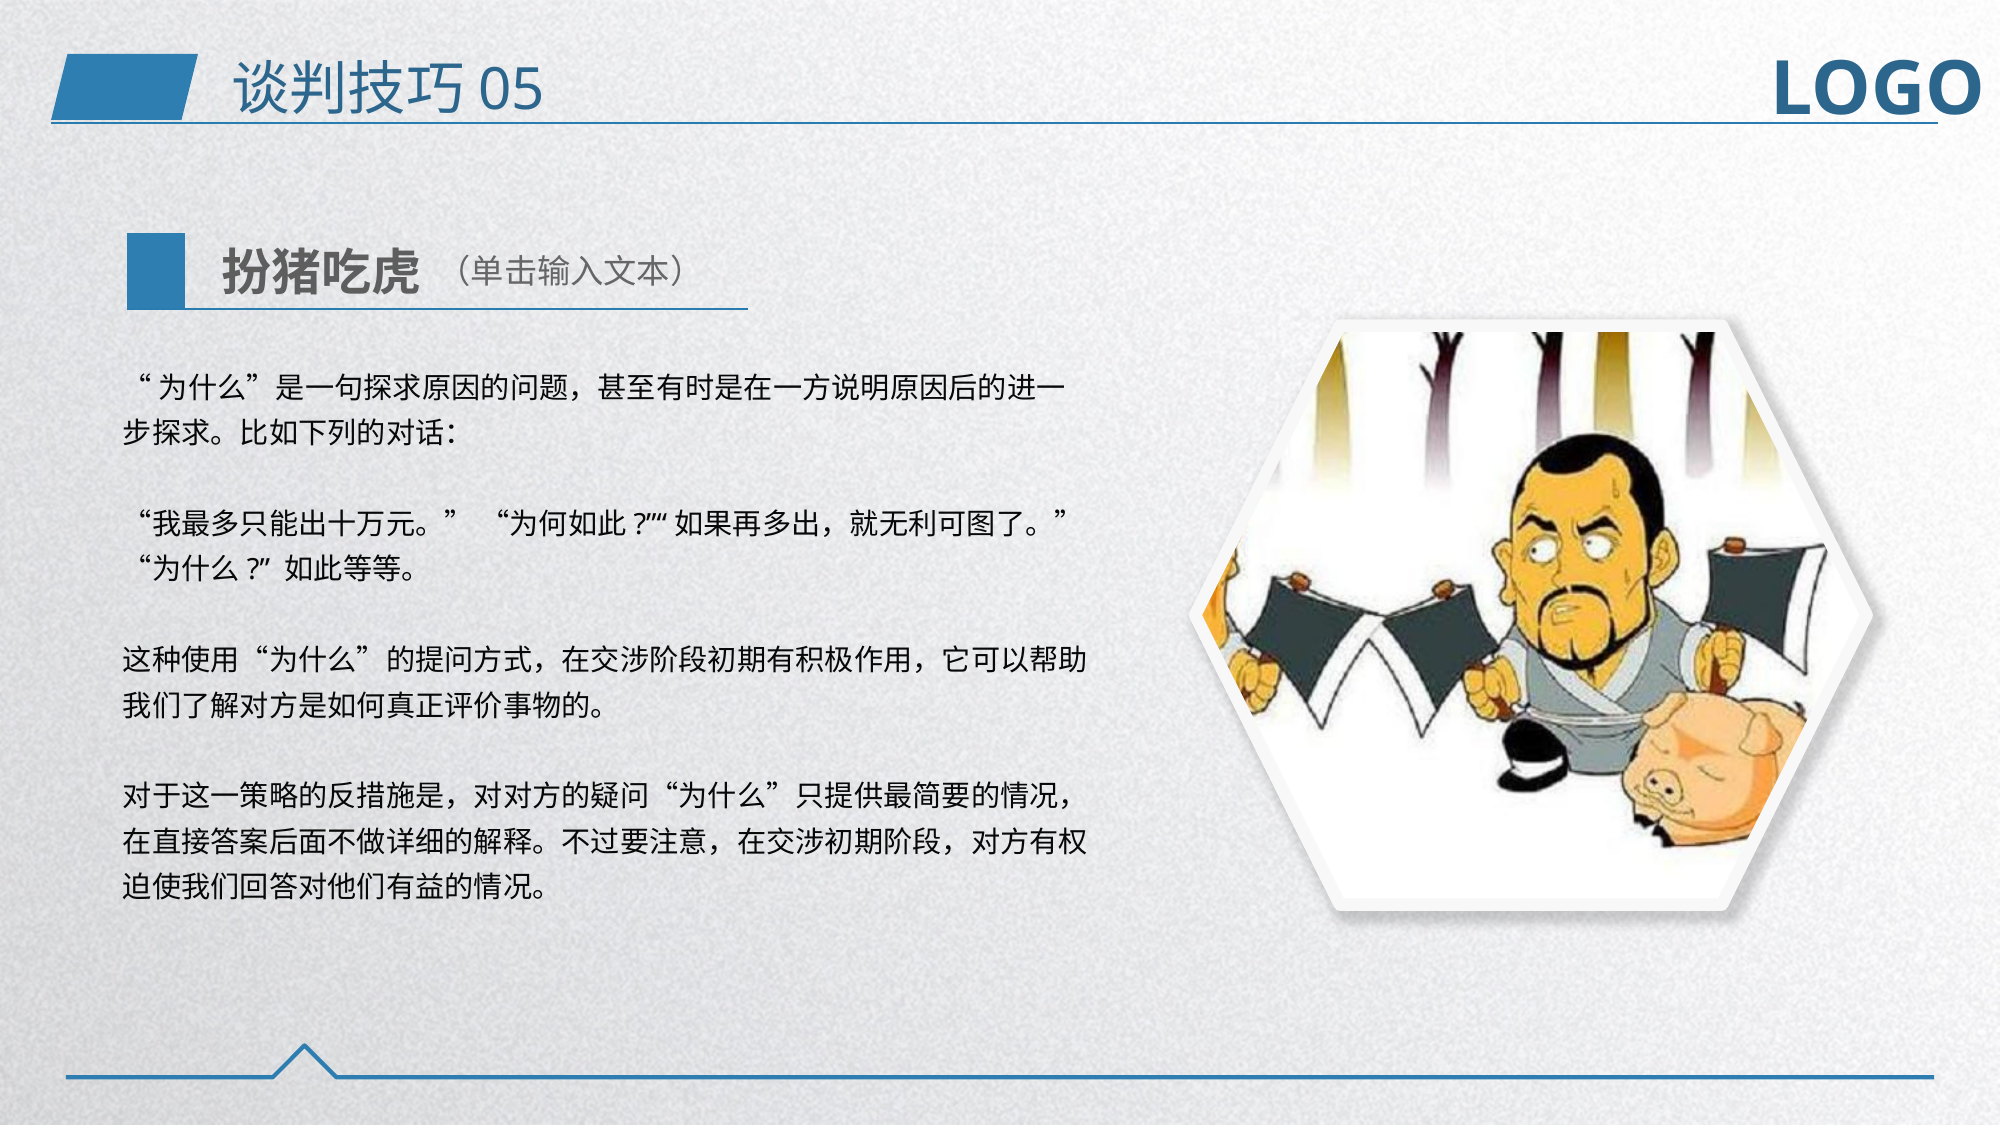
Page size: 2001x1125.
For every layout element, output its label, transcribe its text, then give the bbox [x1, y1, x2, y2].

text_box 谈判技巧05 [216, 43, 560, 129]
text_box [1193, 323, 1869, 907]
picture [0, 0, 2000, 1125]
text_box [126, 232, 749, 310]
text_box “为什么”是一句探求原因的问题，甚至有时是在一方说明原因后的进一步探求。比如下列的对话： “我最多只能出十万元。” “为何如此?”“如果再多出，就无利可图了。” “为什么?” 如此等等。 这种使用“为什么”的提问方式，在交涉阶段初期有积极作用，它可以帮助我们了解对方是如何真正评价事物的。 对于这一策略的反措施是，对对方的疑问“为什么”只提供最简要的情况，在直接答案后面不做详细的解释。不过要注意，在交涉初期阶段，对方有权迫使我们回答对他们有益的情况。 [108, 351, 1108, 911]
